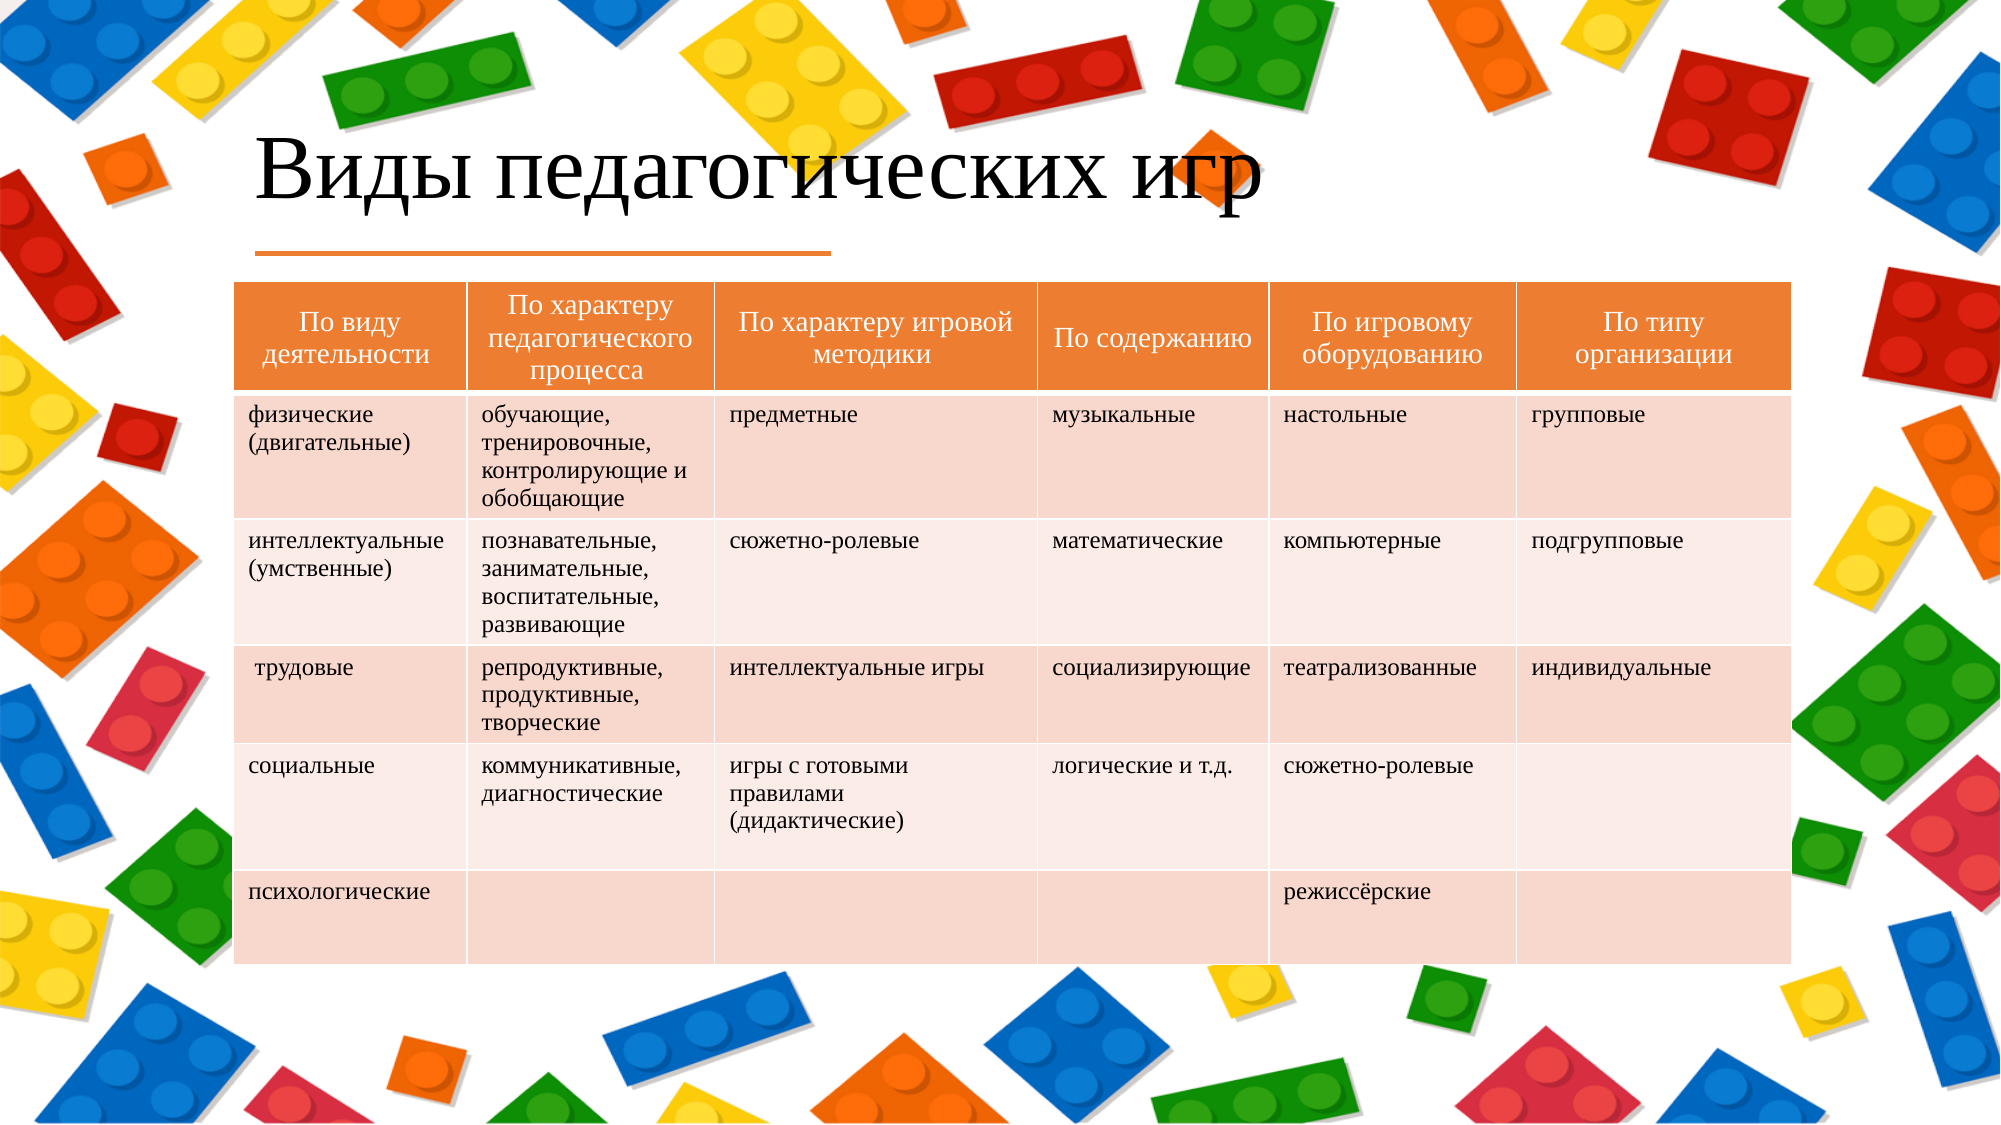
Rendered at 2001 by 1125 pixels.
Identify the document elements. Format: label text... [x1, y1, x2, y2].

table_cell логические и т.д. [1038, 744, 1268, 869]
table_cell сюжетно-ролевые [1270, 744, 1516, 869]
table_cell музыкальные [1038, 396, 1268, 518]
table_cell [468, 871, 714, 964]
table_header По характеру игровой методики [715, 282, 1037, 390]
table_cell [1517, 744, 1791, 869]
table_cell предметные [715, 396, 1037, 518]
table_cell обучающие, тренировочные, контролирующие и обобщающие [468, 396, 714, 518]
table_cell игры с готовыми правилами (дидактические) [715, 744, 1037, 869]
table_cell [1038, 871, 1268, 964]
table_cell компьютерные [1270, 520, 1516, 644]
table_cell режиссёрские [1270, 871, 1516, 964]
table_cell [715, 871, 1037, 964]
table_cell интеллектуальные (умственные) [234, 520, 466, 644]
table_cell социализирующие [1038, 646, 1268, 743]
table_cell познавательные, занимательные, воспитательные, развивающие [468, 520, 714, 644]
table_cell индивидуальные [1517, 646, 1791, 743]
table_cell групповые [1517, 396, 1791, 518]
table_cell настольные [1270, 396, 1516, 518]
table_cell театрализованные [1270, 646, 1516, 743]
table_cell интеллектуальные игры [715, 646, 1037, 743]
table_cell подгрупповые [1517, 520, 1791, 644]
table_cell трудовые [234, 646, 466, 743]
table_header По характеру педагогического процесса [468, 282, 714, 390]
table_header По игровому оборудованию [1270, 282, 1516, 390]
table_cell репродуктивные, продуктивные, творческие [468, 646, 714, 743]
table_cell сюжетно-ролевые [715, 520, 1037, 644]
table_header По виду деятельности [234, 282, 466, 390]
table_header По содержанию [1038, 282, 1268, 390]
table_cell социальные [234, 744, 466, 869]
table_cell коммуникативные, диагностические [468, 744, 714, 869]
picture [0, 0, 2001, 1125]
table_header По типу организации [1517, 282, 1791, 390]
title Виды педагогических игр [239, 59, 1812, 278]
table_cell математические [1038, 520, 1268, 644]
table_cell [1517, 871, 1791, 964]
table_cell психологические [234, 871, 466, 964]
table_cell физические (двигательные) [234, 396, 466, 518]
